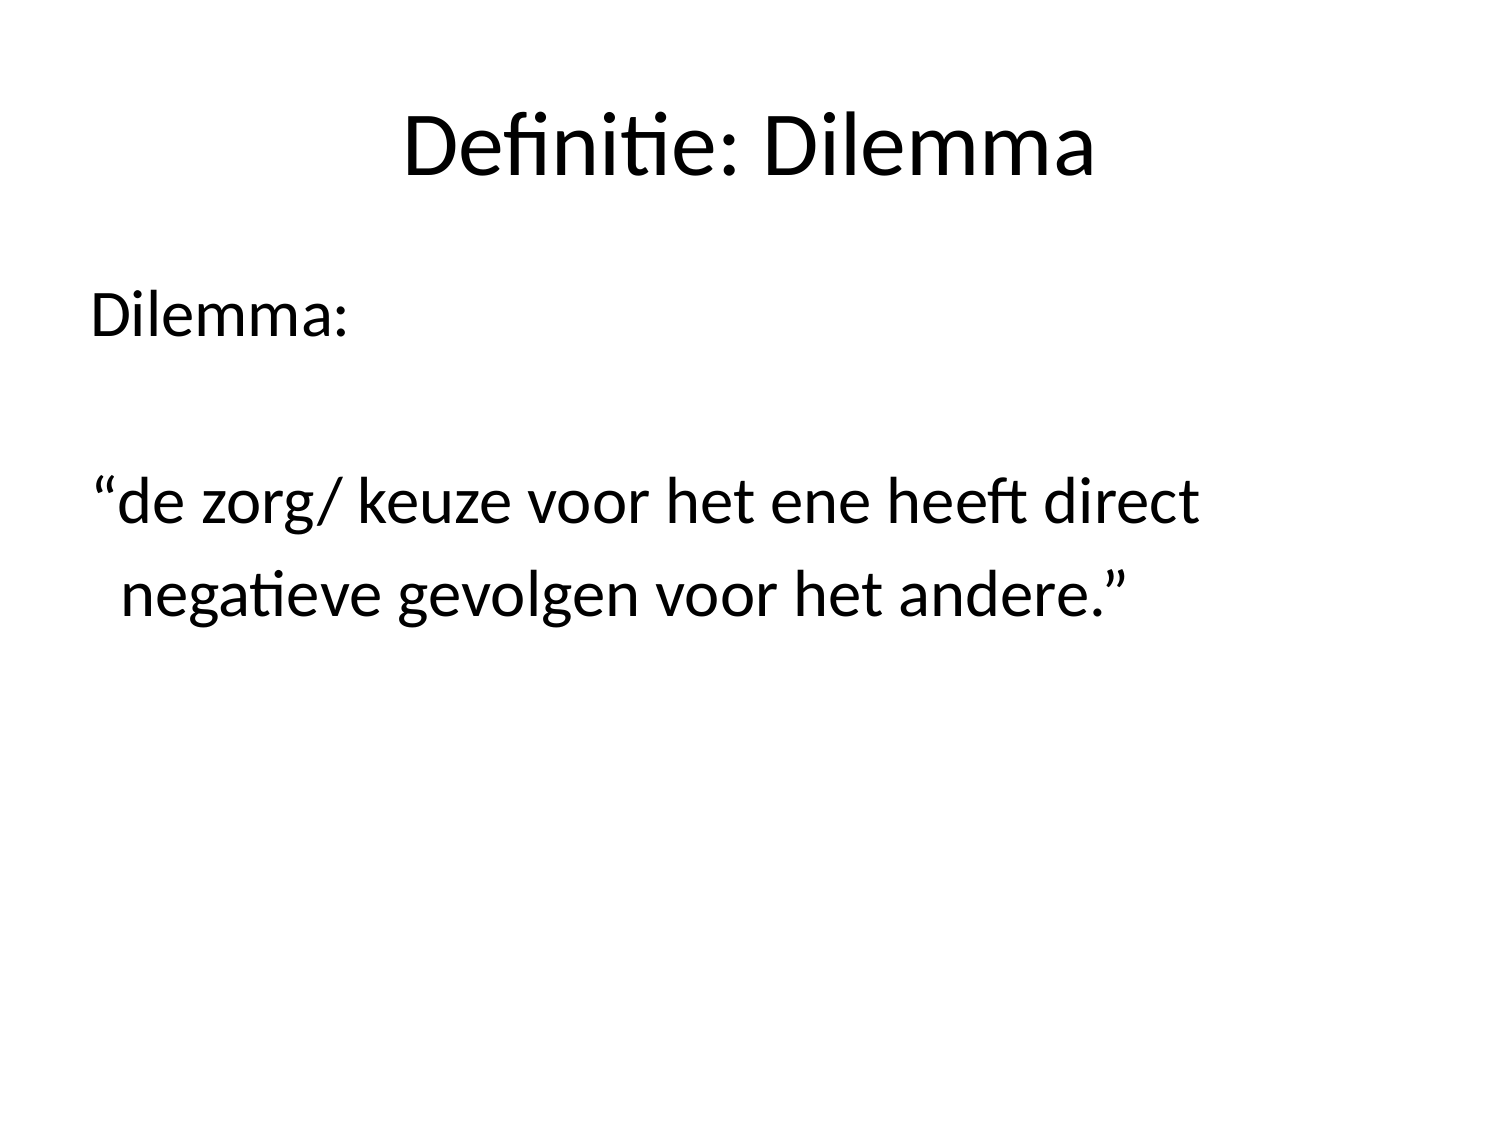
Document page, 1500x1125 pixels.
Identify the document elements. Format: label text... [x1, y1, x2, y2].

title Definitie: Dilemma [75, 45, 1425, 233]
list Dilemma: “de zorg/ keuze voor het ene heeft direct negatieve gevolgen voor het andere.” [75, 262, 1425, 1005]
